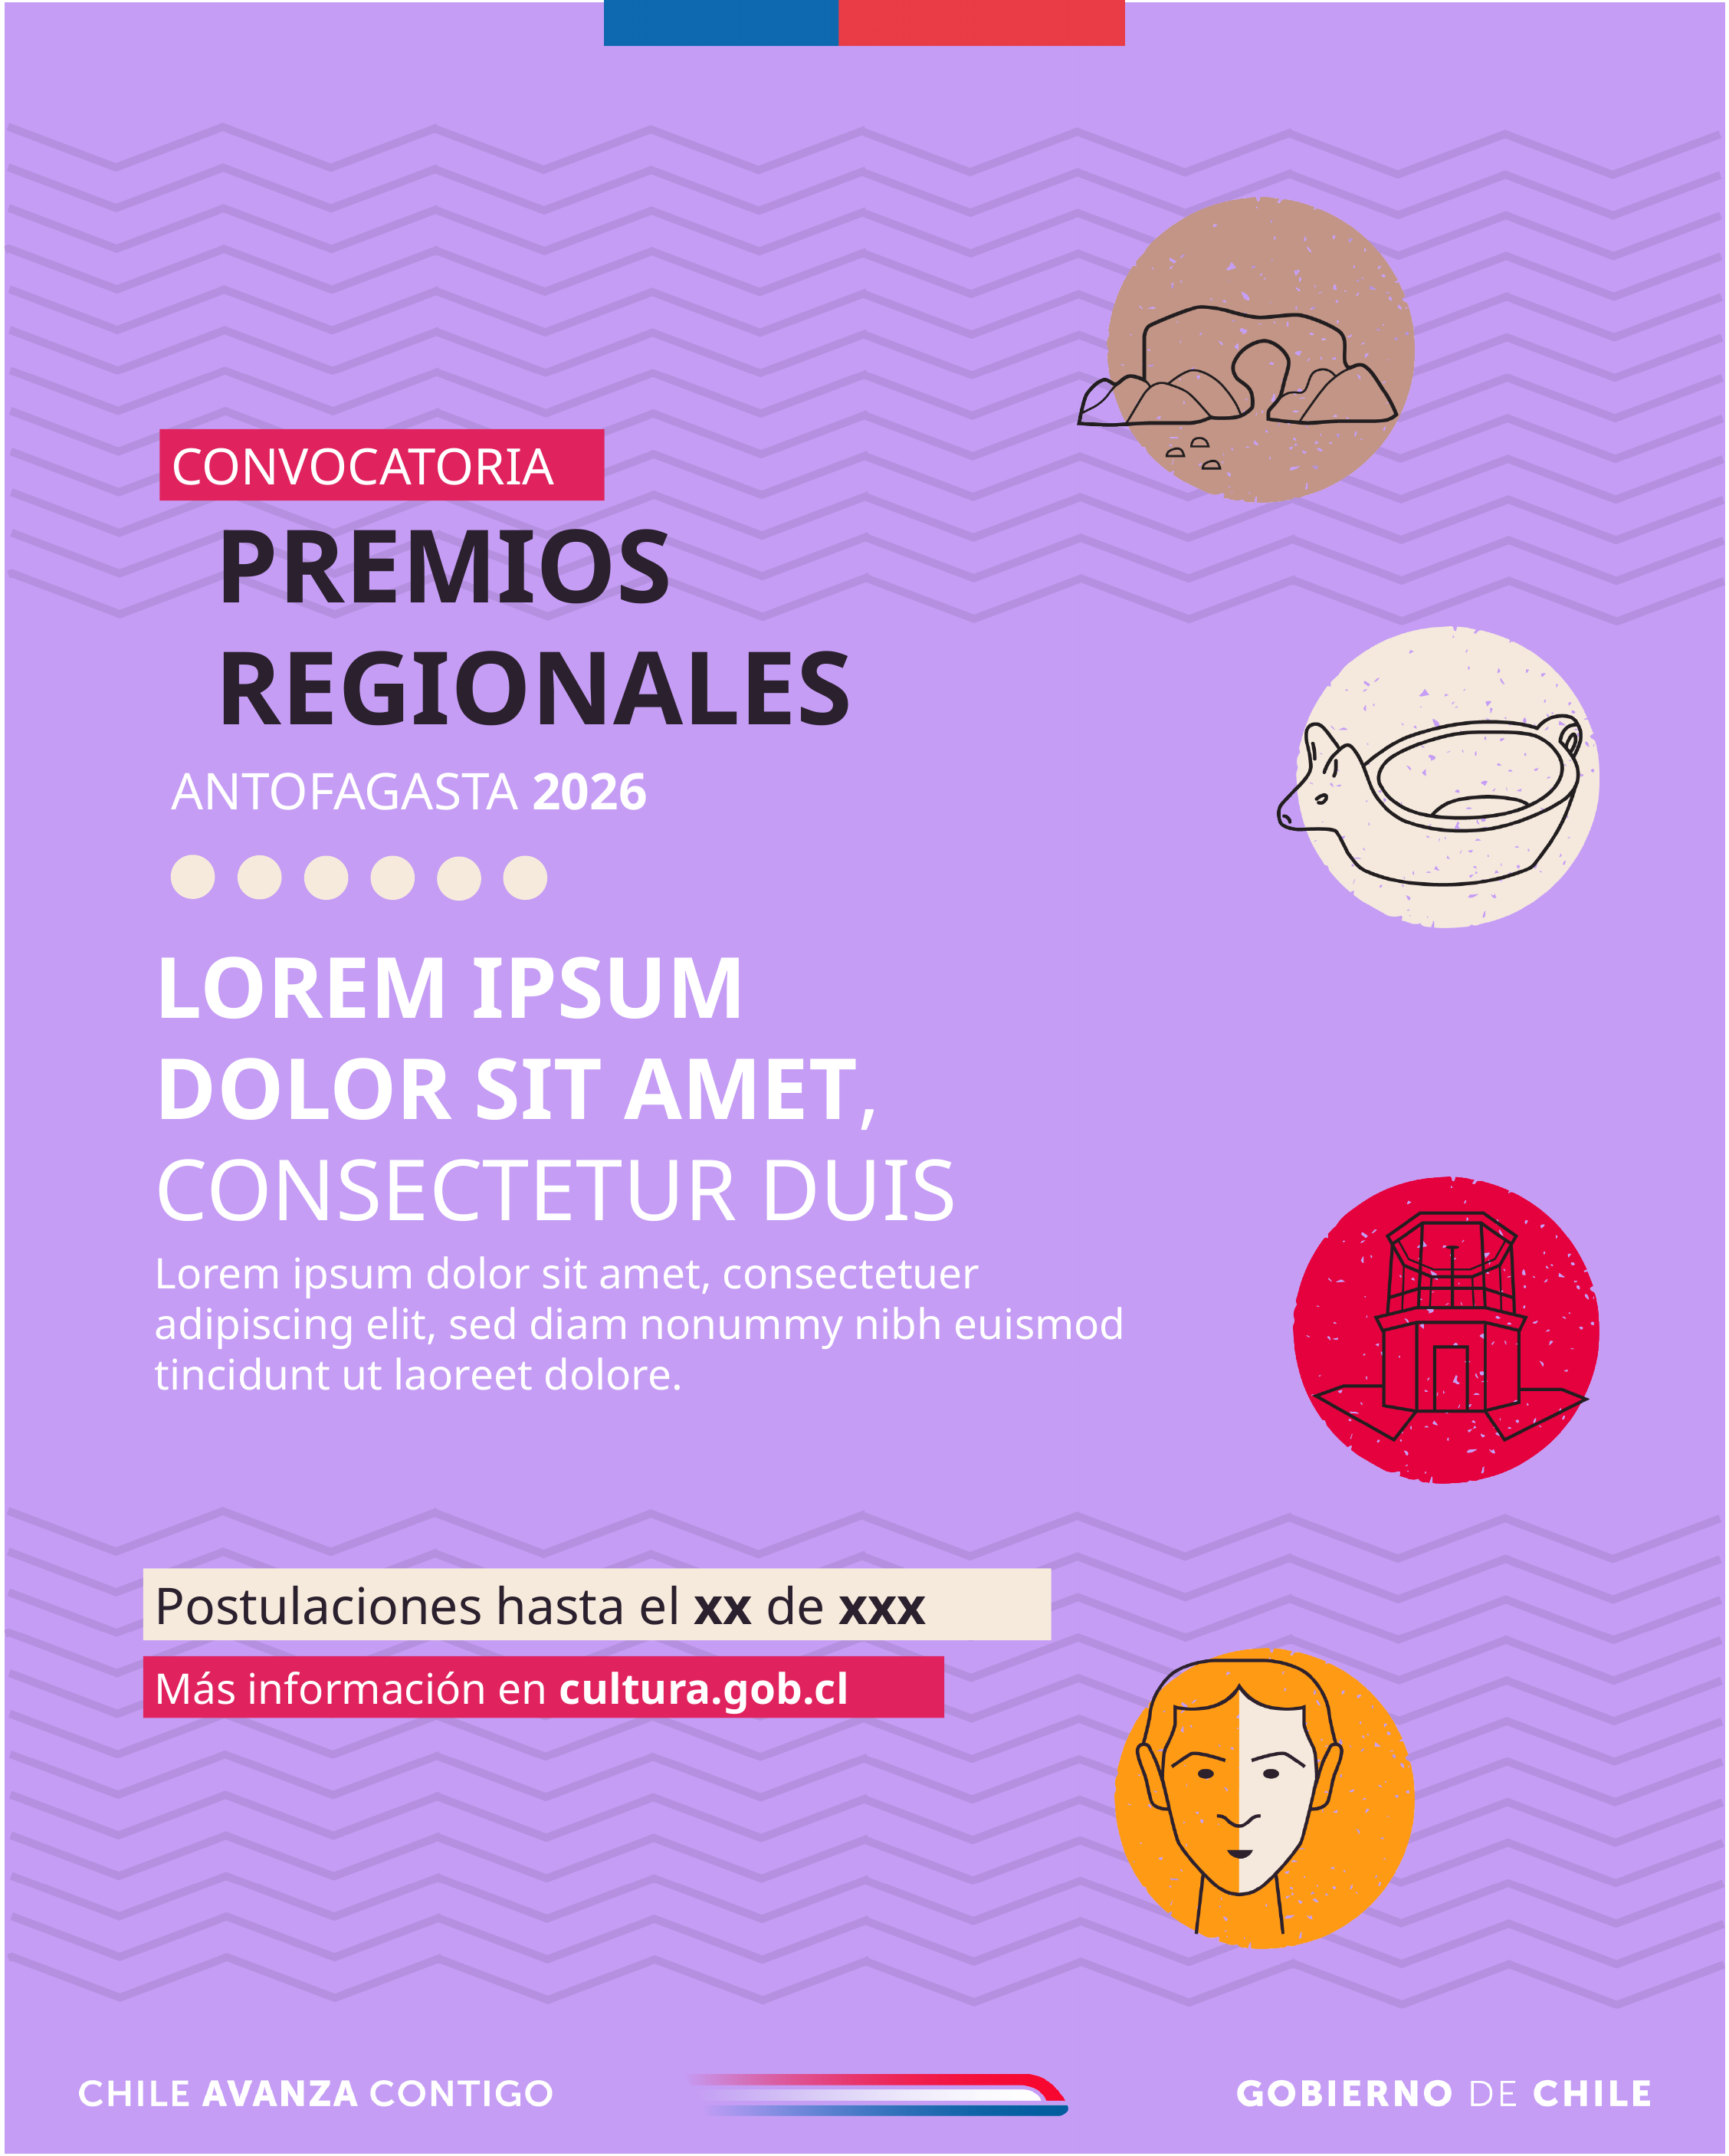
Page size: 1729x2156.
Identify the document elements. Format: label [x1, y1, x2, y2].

text_box [170, 855, 548, 901]
picture [4, 0, 1725, 2154]
